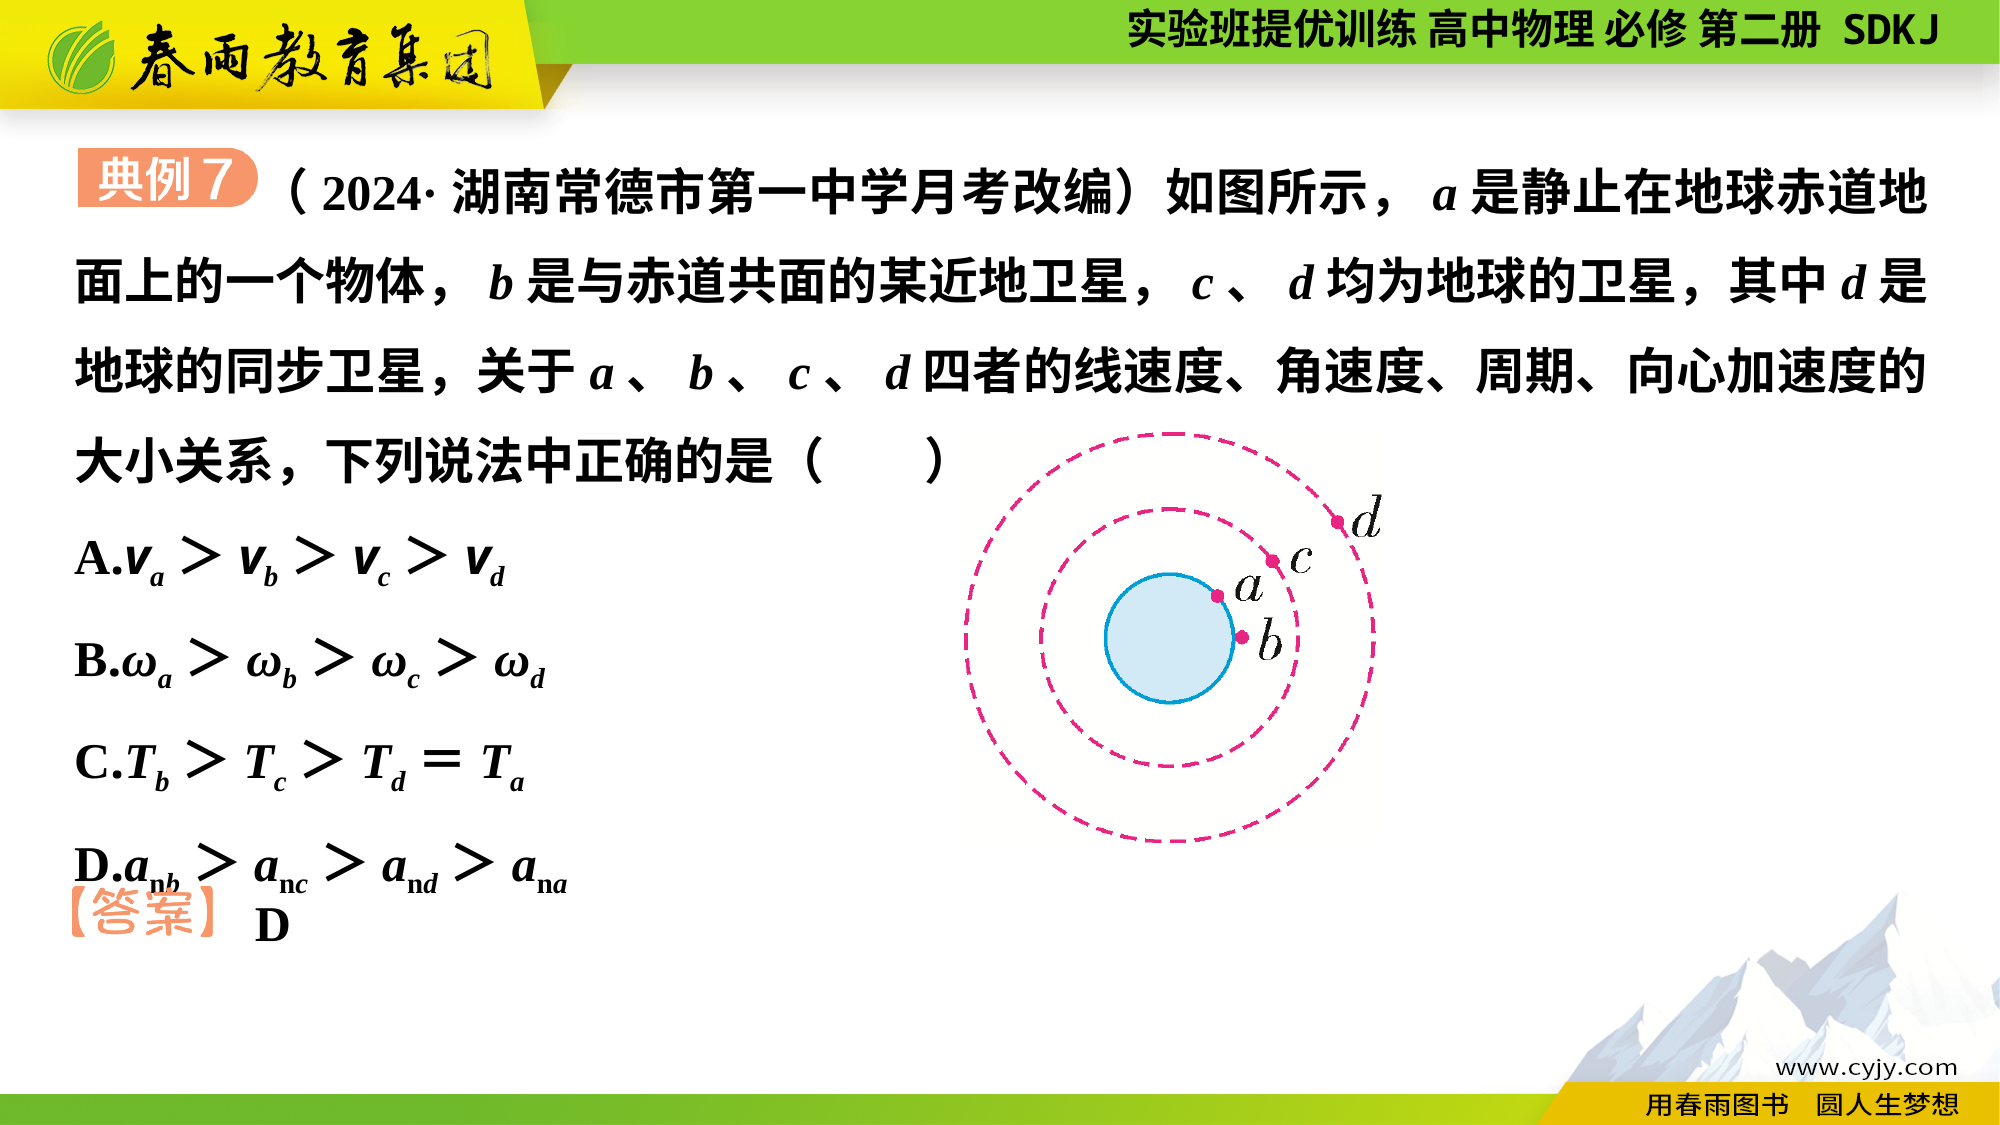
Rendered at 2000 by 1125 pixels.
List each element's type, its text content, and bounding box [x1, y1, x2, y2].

text_box D [240, 853, 306, 959]
list （2024·湖南常德市第一中学月考改编）如图所示，a是静止在地球赤道地面上的一个物体，b是与赤道共面的某近地卫星，c、d均为地球的卫星，其中d是地球的同步卫星，关于a、b、c、d四者的线速度、角速度、周期、向心加速度的大小关系，下列说法中正确的是（ ） A.va＞vb＞vc＞vd B.ωa＞ωb＞ωc＞ωd C.Tb＞Tc＞Td＝Ta D.anb＞anc＞and＞ana [59, 122, 1944, 865]
picture [0, 0, 2000, 1125]
